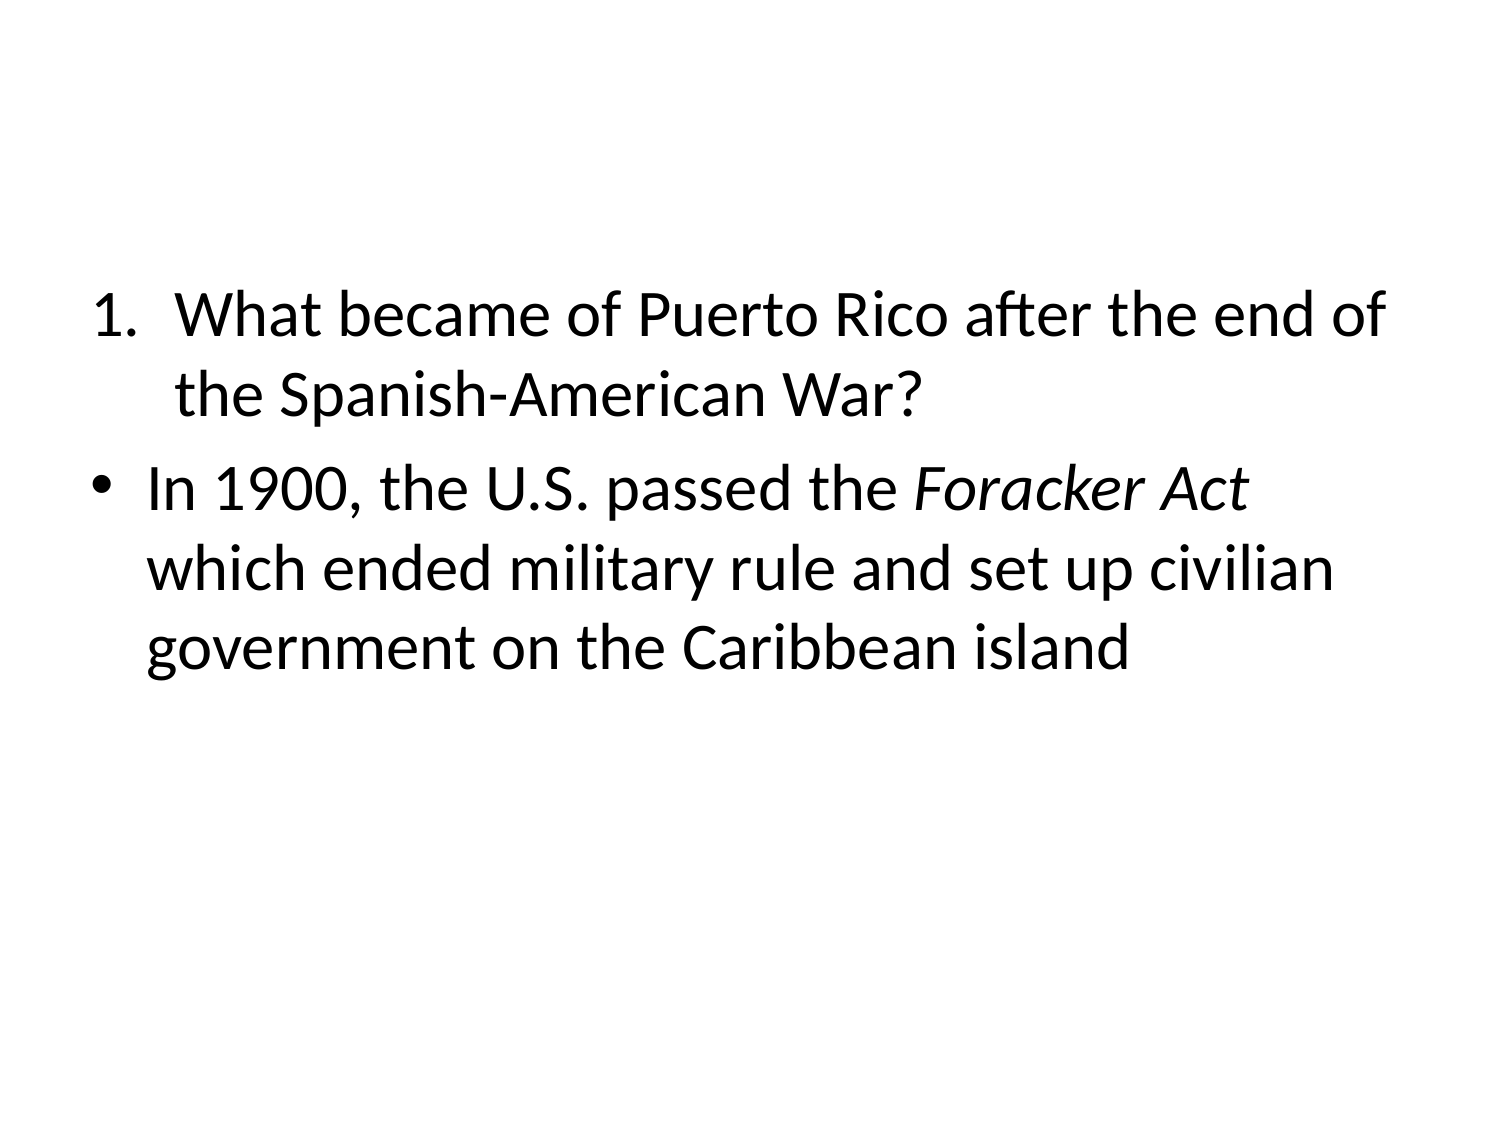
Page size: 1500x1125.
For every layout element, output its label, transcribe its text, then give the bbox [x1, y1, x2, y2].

list What became of Puerto Rico after the end of the Spanish-American War? In 1900, the U.S. passed the Foracker Act which ended military rule and set up civilian government on the Caribbean island [75, 262, 1425, 1005]
